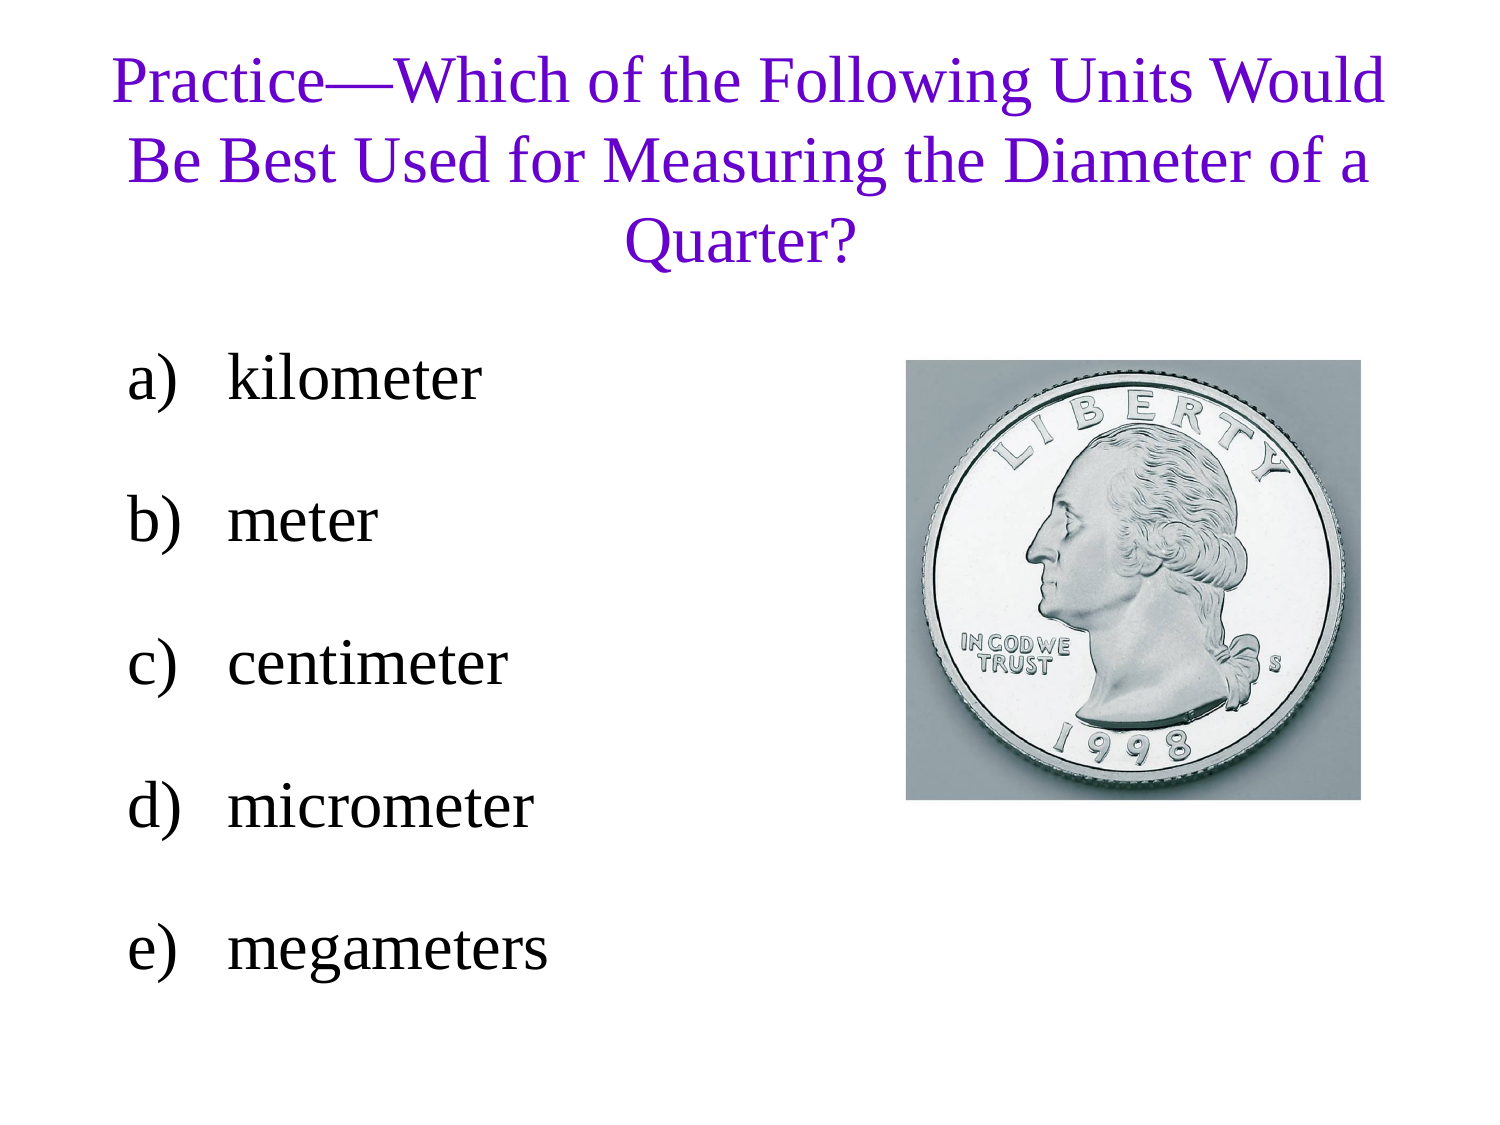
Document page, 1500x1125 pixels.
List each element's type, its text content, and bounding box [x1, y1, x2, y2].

picture [899, 354, 1367, 804]
text_box Practice—Which of the Following Units Would Be Best Used for Measuring the Diameter of a Quarter? [62, 62, 1438, 250]
text_box kilometer meter centimeter micrometer megameters [112, 324, 1388, 1000]
